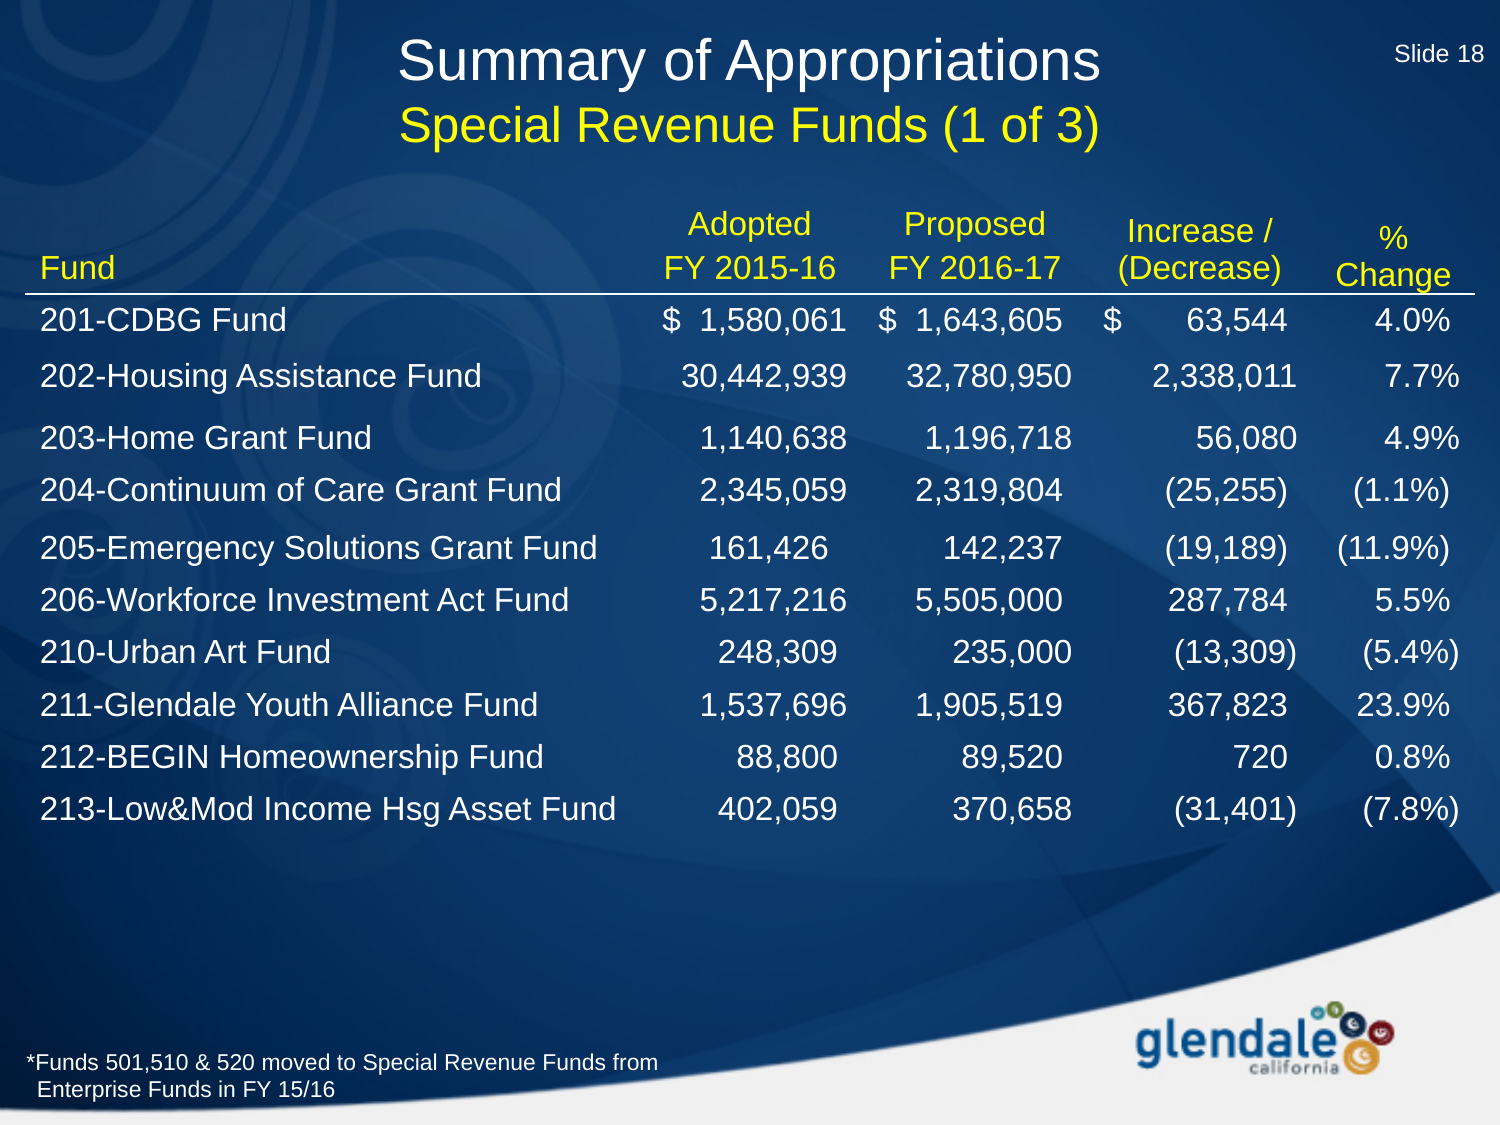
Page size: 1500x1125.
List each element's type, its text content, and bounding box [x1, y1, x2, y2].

table_cell 30,442,939 [637, 350, 862, 412]
table_cell 5,217,216 [637, 574, 862, 626]
table_cell (1.1%) [1312, 464, 1475, 522]
table_cell 88,800 [637, 731, 862, 783]
table_cell $ 1,580,061 [637, 295, 862, 350]
table_cell 211-Glendale Youth Alliance Fund [25, 678, 637, 731]
table_cell (5.4%) [1312, 626, 1475, 678]
slide_number Slide 18 [1149, 0, 1500, 75]
table_cell 203-Home Grant Fund [25, 412, 637, 464]
table_cell 367,823 [1087, 678, 1312, 731]
table_cell 370,658 [862, 783, 1087, 851]
table_cell 287,784 [1087, 574, 1312, 626]
table_header Proposed FY 2016-17 [862, 187, 1087, 293]
table_cell 206-Workforce Investment Act Fund [25, 574, 637, 626]
table_cell 32,780,950 [862, 350, 1087, 412]
table_cell 205-Emergency Solutions Grant Fund [25, 522, 637, 574]
table_cell 23.9% [1312, 678, 1475, 731]
table_cell 5.5% [1312, 574, 1475, 626]
table_cell (11.9%) [1312, 522, 1475, 574]
table_cell 201-CDBG Fund [25, 295, 637, 350]
table_cell 210-Urban Art Fund [25, 626, 637, 678]
table_header Adopted FY 2015-16 [637, 187, 862, 293]
table_cell 213-Low&Mod Income Hsg Asset Fund [25, 783, 637, 851]
table_cell (19,189) [1087, 522, 1312, 574]
table_cell $ 63,544 [1087, 295, 1312, 350]
table_cell 1,905,519 [862, 678, 1087, 731]
table_cell (31,401) [1087, 783, 1312, 851]
table_cell 4.9% [1312, 412, 1475, 464]
table_cell (25,255) [1087, 464, 1312, 522]
table_header Increase / (Decrease) [1087, 187, 1312, 293]
table_cell 1,196,718 [862, 412, 1087, 464]
table_cell 235,000 [862, 626, 1087, 678]
table_cell 7.7% [1312, 350, 1475, 412]
table_cell 248,309 [637, 626, 862, 678]
table_cell 212-BEGIN Homeownership Fund [25, 731, 637, 783]
picture [0, 0, 1500, 1125]
table_cell 0.8% [1312, 731, 1475, 783]
table_cell 4.0% [1312, 295, 1475, 350]
table_cell 2,338,011 [1087, 350, 1312, 412]
title Summary of Appropriations Special Revenue Funds (1 of 3) [50, 37, 1450, 138]
table_cell 402,059 [637, 783, 862, 851]
table_cell $ 1,643,605 [862, 295, 1087, 350]
table_cell 56,080 [1087, 412, 1312, 464]
table_cell (7.8%) [1312, 783, 1475, 851]
text_box *Funds 501,510 & 520 moved to Special Revenue Funds from Enterprise Funds in FY 15/16 [11, 1039, 687, 1110]
table_cell 142,237 [862, 522, 1087, 574]
table_cell 1,537,696 [637, 678, 862, 731]
table_cell 1,140,638 [637, 412, 862, 464]
table_cell 2,319,804 [862, 464, 1087, 522]
table_cell 202-Housing Assistance Fund [25, 350, 637, 412]
table_cell 204-Continuum of Care Grant Fund [25, 464, 637, 522]
table_cell 89,520 [862, 731, 1087, 783]
table_header % Change [1312, 187, 1475, 293]
table_cell 161,426 [637, 522, 862, 574]
table_header Fund [25, 187, 637, 293]
table_cell 5,505,000 [862, 574, 1087, 626]
table_cell 2,345,059 [637, 464, 862, 522]
table_cell 720 [1087, 731, 1312, 783]
table_cell (13,309) [1087, 626, 1312, 678]
